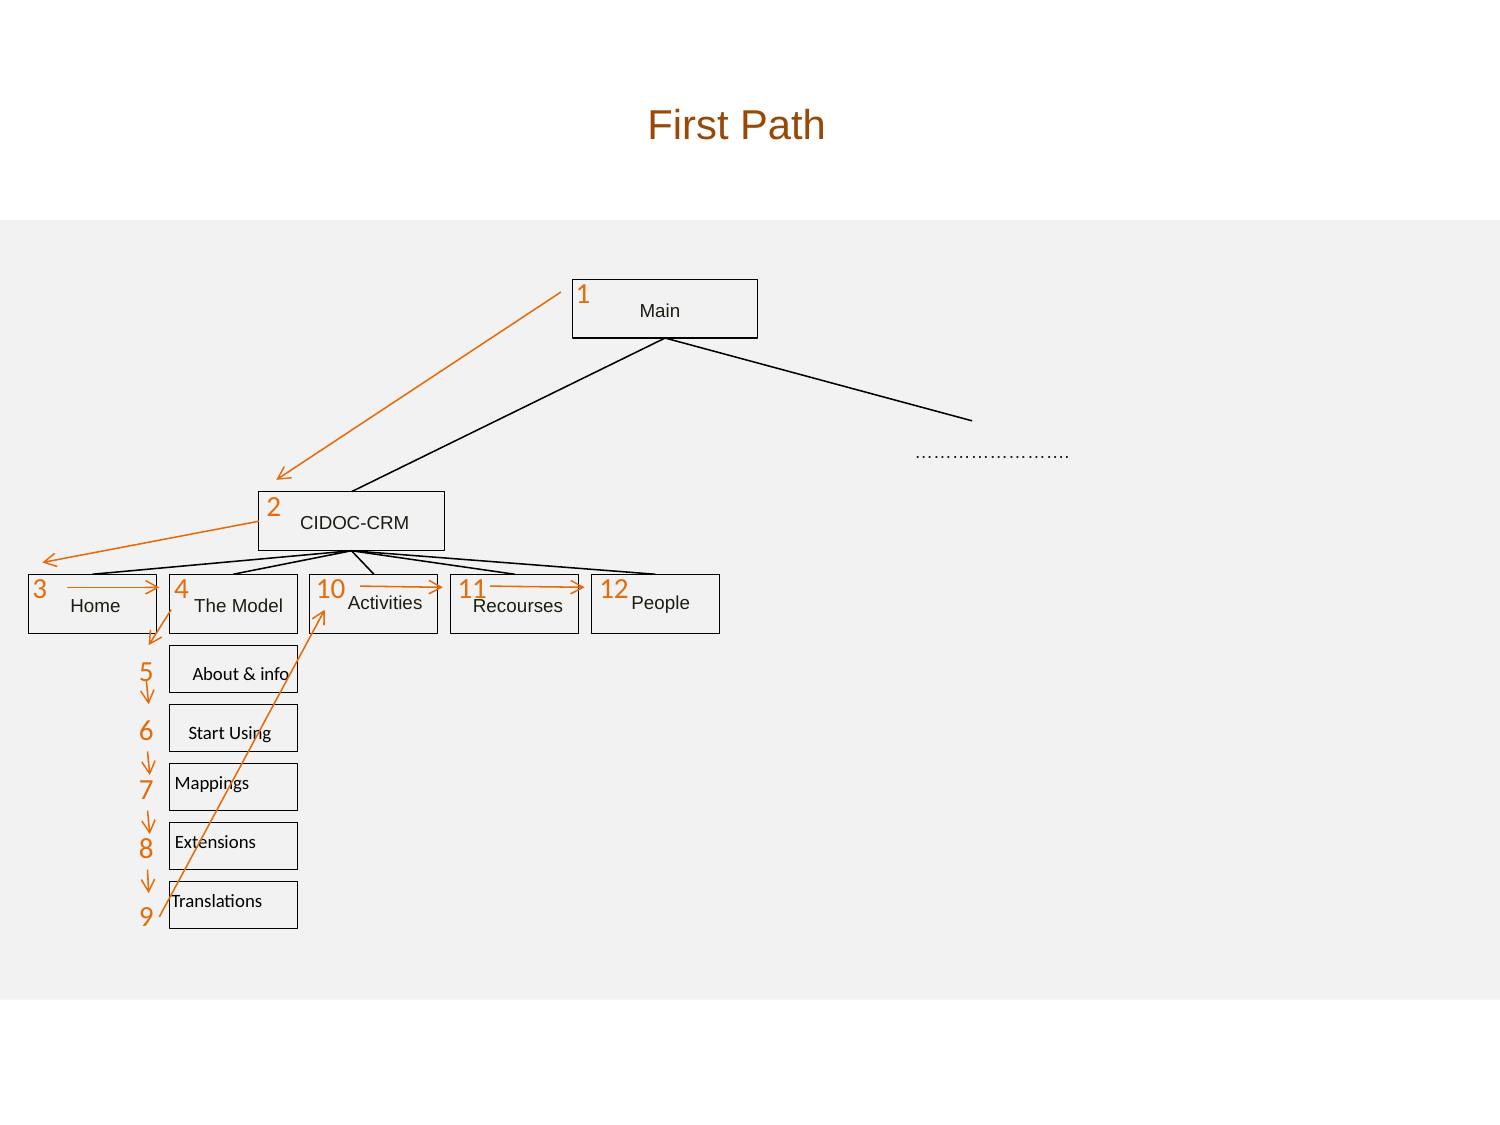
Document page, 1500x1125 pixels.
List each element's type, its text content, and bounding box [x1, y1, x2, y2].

text_box 3 [17, 562, 68, 613]
text_box [26, 594, 159, 635]
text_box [150, 813, 157, 822]
text_box 10 [301, 583, 396, 613]
text_box 8 [123, 822, 154, 872]
text_box 2 [251, 479, 302, 530]
text_box [570, 277, 760, 336]
text_box [174, 925, 299, 931]
text_box 7 [123, 763, 154, 813]
text_box [0, 218, 1500, 1002]
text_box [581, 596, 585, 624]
text_box [144, 763, 157, 813]
text_box ……………………. [899, 432, 1085, 470]
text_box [664, 337, 973, 421]
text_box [150, 754, 157, 763]
text_box [449, 597, 581, 635]
text_box 11 [442, 583, 573, 613]
text_box 1 [560, 267, 611, 317]
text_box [232, 550, 348, 575]
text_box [42, 520, 260, 563]
text_box Main [624, 290, 696, 329]
text_box [329, 597, 440, 635]
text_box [159, 609, 325, 918]
text_box 5 [123, 645, 154, 695]
text_box Other [359, 588, 396, 595]
text_box Other [144, 822, 157, 872]
text_box [209, 582, 299, 608]
text_box [573, 590, 581, 595]
text_box Other [489, 588, 570, 595]
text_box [351, 550, 656, 575]
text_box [92, 571, 227, 575]
text_box [264, 490, 446, 548]
text_box [589, 572, 722, 635]
text_box [68, 572, 152, 587]
text_box First Path [632, 90, 842, 155]
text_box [276, 292, 562, 481]
text_box 9 [123, 889, 174, 940]
text_box CIDOC-CRM [285, 503, 424, 541]
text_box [148, 609, 158, 646]
text_box 12 [584, 562, 715, 613]
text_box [351, 337, 666, 492]
text_box 4 [159, 582, 209, 608]
text_box 6 [123, 704, 154, 754]
